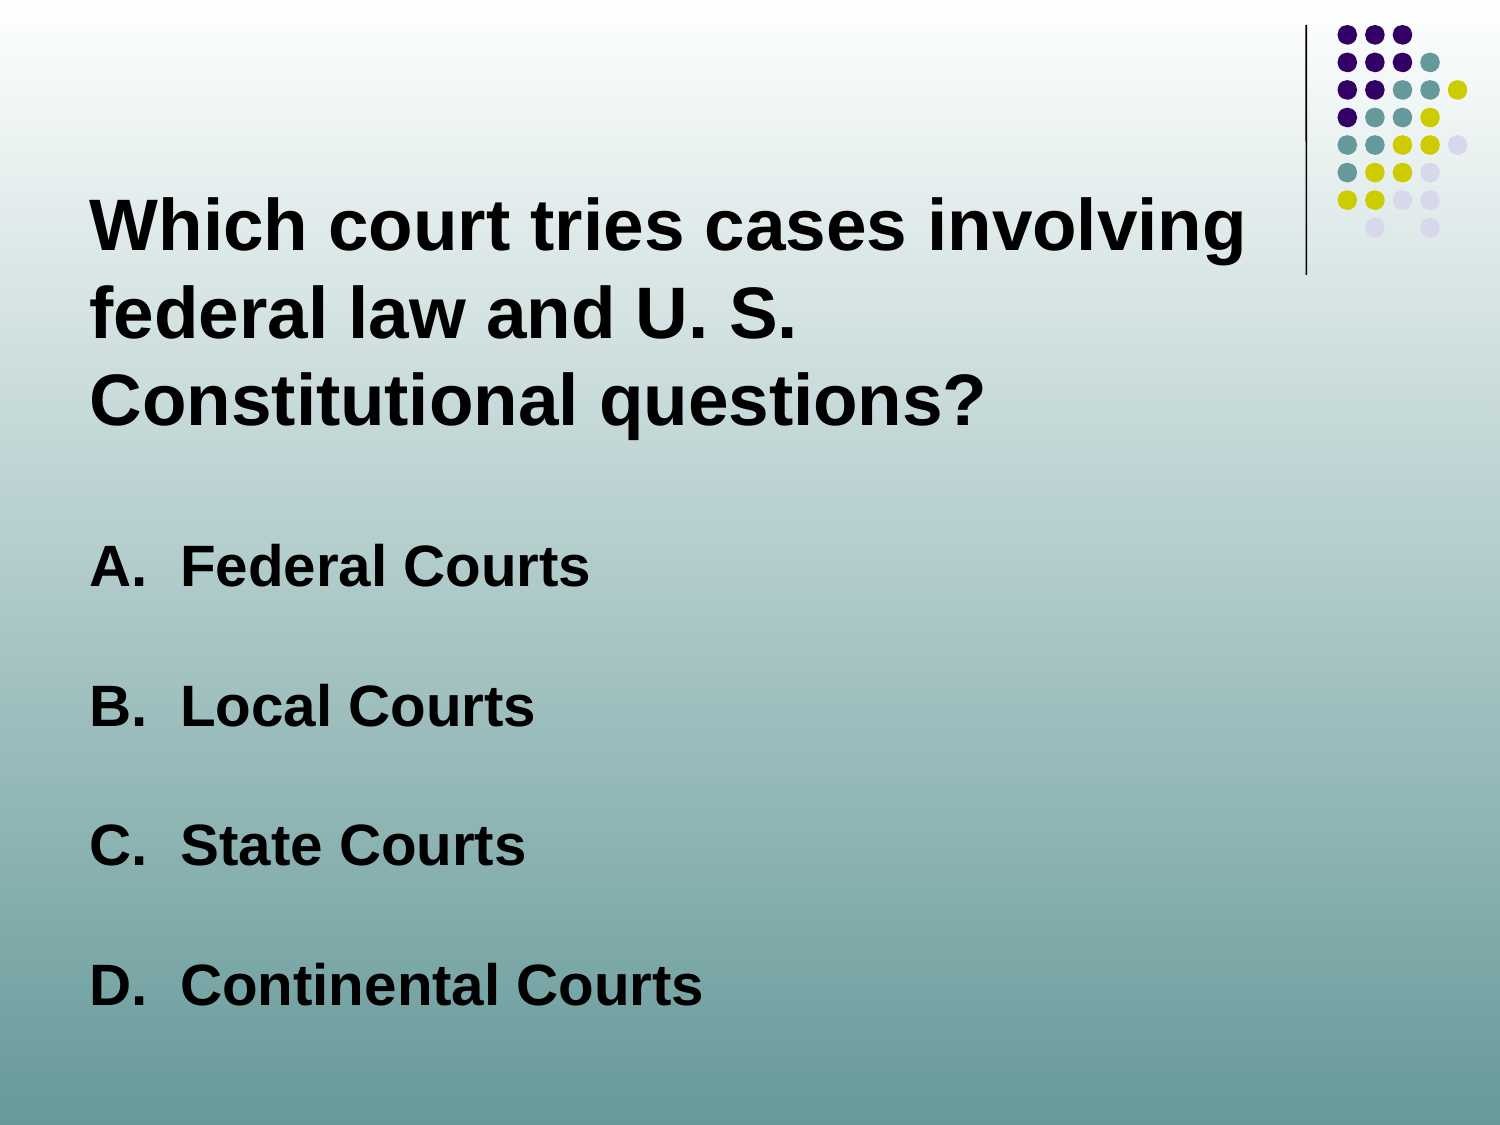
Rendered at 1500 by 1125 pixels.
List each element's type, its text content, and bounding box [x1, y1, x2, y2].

text_box Which court tries cases involving federal law and U. S. Constitutional questions? A. Federal Courts B. Local Courts C. State Courts D. Continental Courts [75, 899, 1313, 1113]
